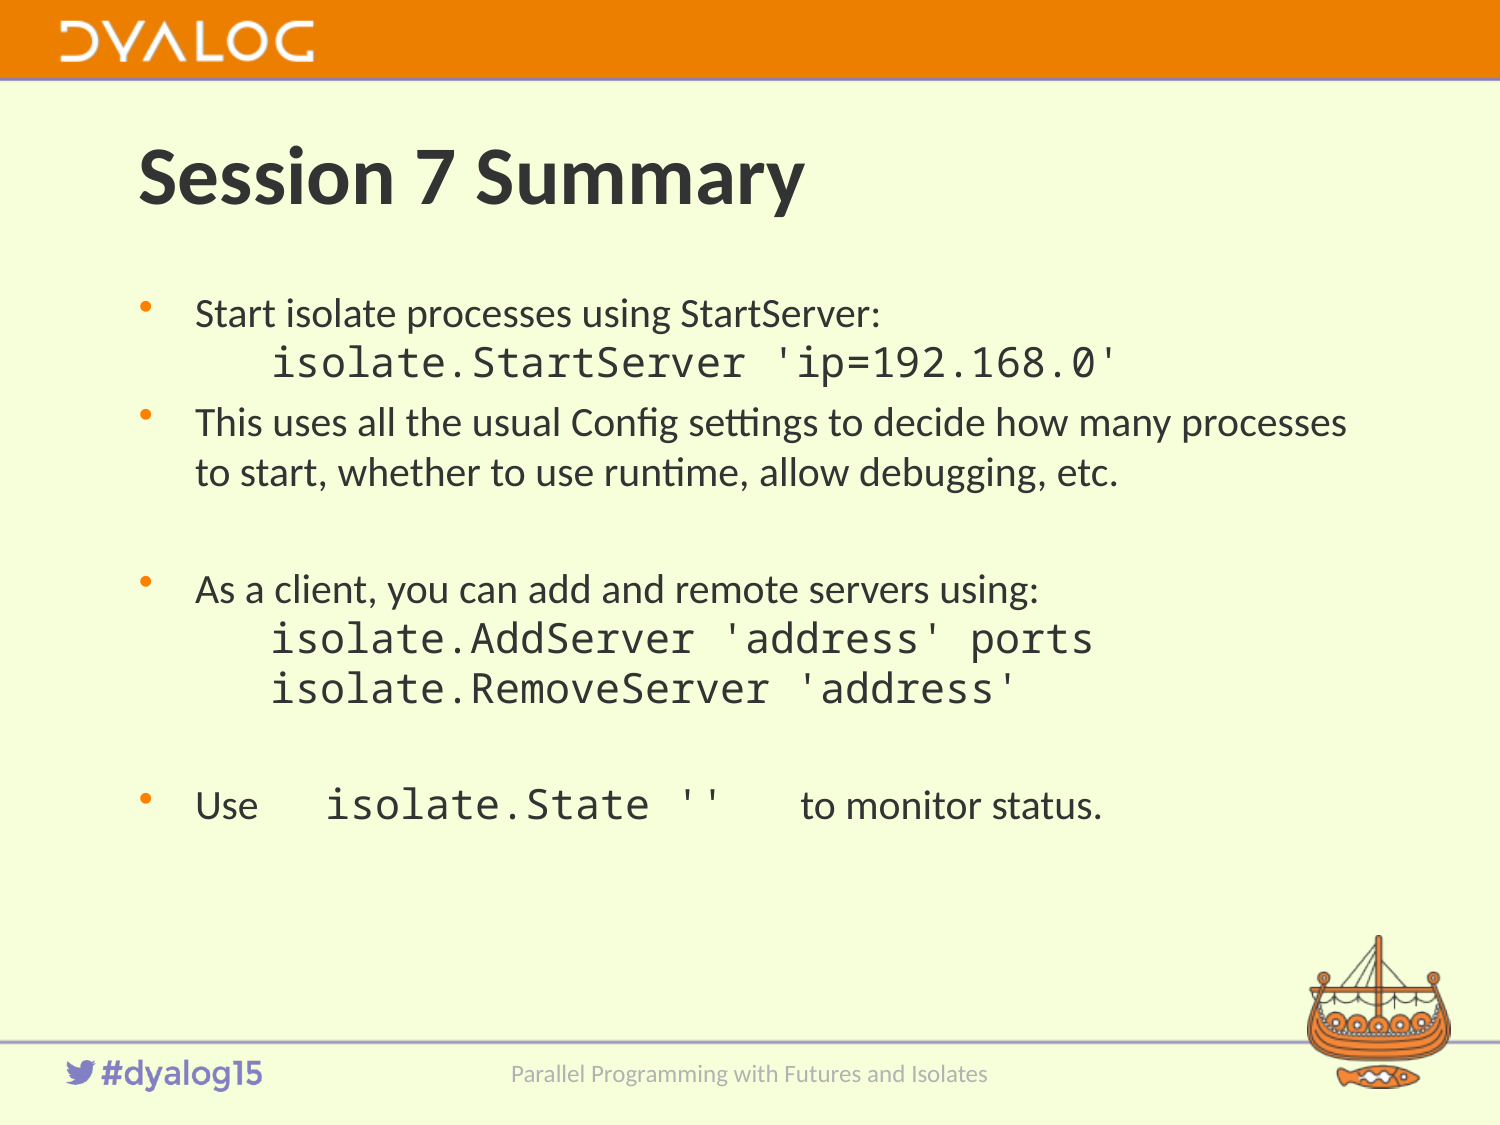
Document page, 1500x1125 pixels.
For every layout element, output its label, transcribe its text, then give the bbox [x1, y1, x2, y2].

footer Parallel Programming with Futures and Isolates [395, 1042, 1105, 1103]
picture [0, 0, 1500, 1125]
title Session 7 Summary [123, 113, 1376, 254]
list Start isolate processes using StartServer: isolate.StartServer 'ip=192.168.0' This uses all the usual Config settings to decide how many processes to start, whether to use runtime, allow debugging, etc. As a client, you can add and remote servers using: isolate.AddServer 'address' ports isolate.RemoveServer 'address' Use isolate.State '' to monitor status. [123, 278, 1376, 988]
